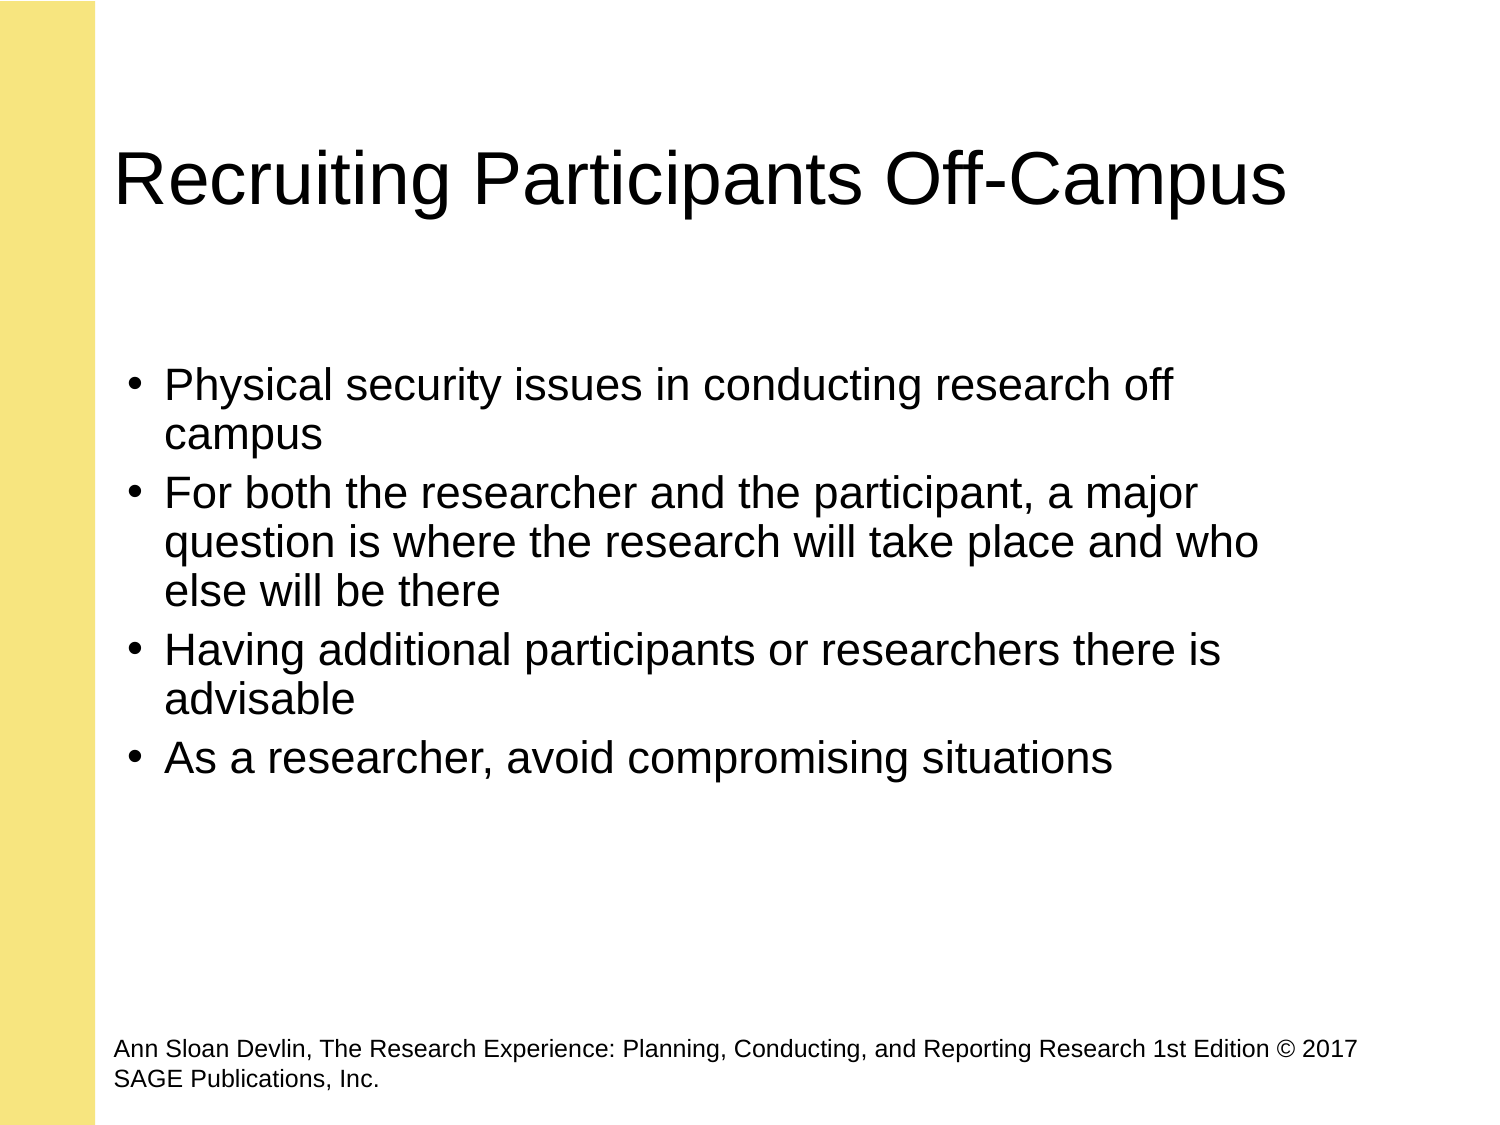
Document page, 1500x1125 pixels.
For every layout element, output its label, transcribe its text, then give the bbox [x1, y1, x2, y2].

list Physical security issues in conducting research off campus For both the researcher and the participant, a major question is where the research will take place and who else will be there Having additional participants or researchers there is advisable As a researcher, avoid compromising situations [104, 353, 1336, 791]
title Recruiting Participants Off-Campus [98, 119, 1393, 241]
picture [0, 1, 96, 1125]
